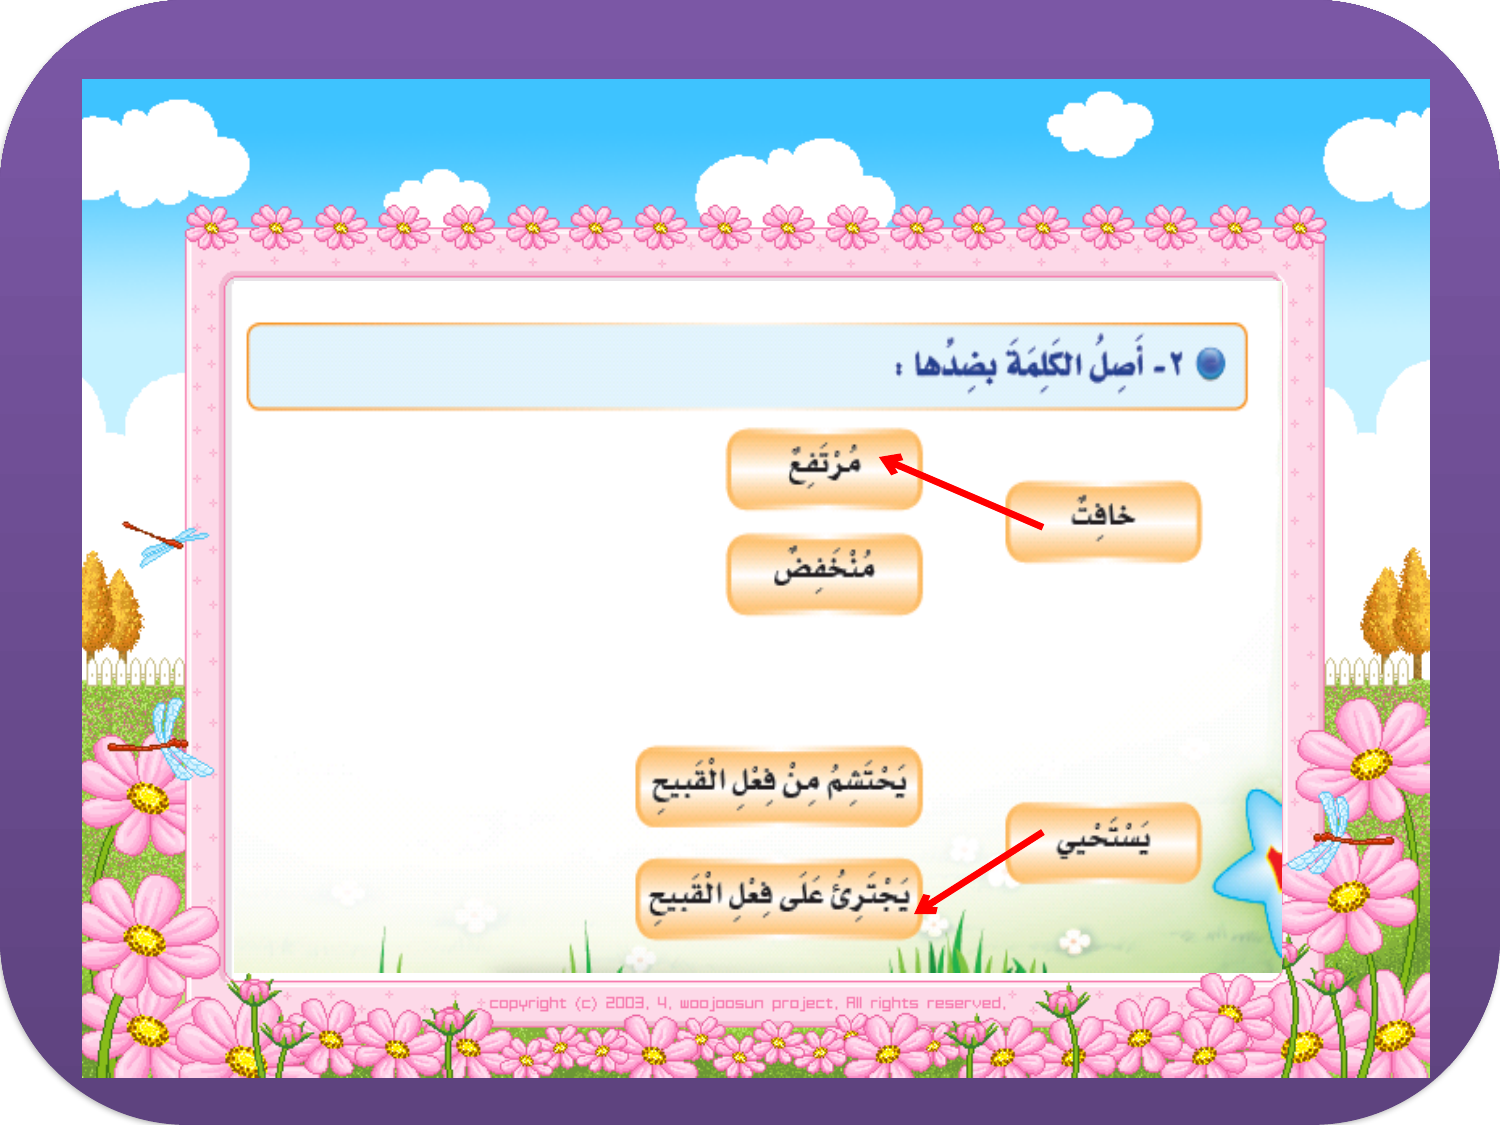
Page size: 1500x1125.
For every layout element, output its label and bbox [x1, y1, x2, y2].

picture [81, 79, 1430, 1079]
text_box [913, 831, 1044, 915]
text_box [0, 0, 1500, 1125]
text_box [878, 456, 1044, 528]
